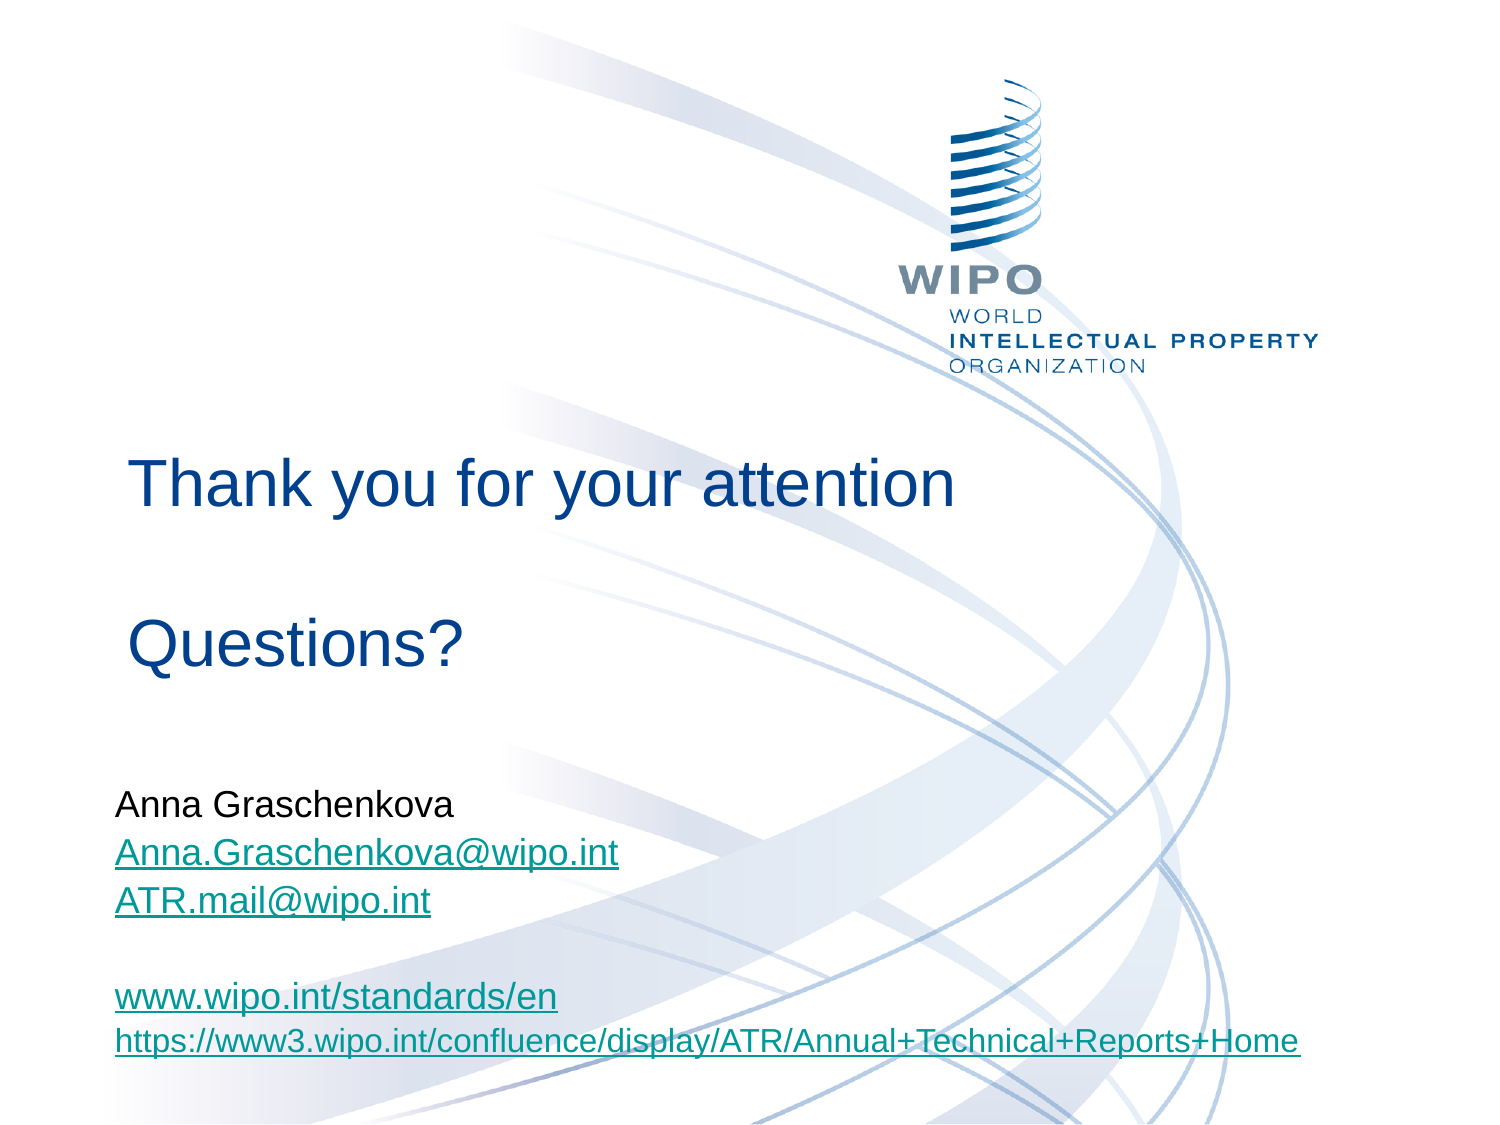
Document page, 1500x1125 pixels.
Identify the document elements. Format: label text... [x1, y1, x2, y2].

title Thank you for your attention Questions? [112, 439, 1388, 681]
picture [0, 0, 1500, 1125]
subtitle Anna Graschenkova Anna.Graschenkova@wipo.int ATR.mail@wipo.int www.wipo.int/standards/en https://www3.wipo.int/confluence/display/ATR/Annual+Technical+Reports+Home [99, 725, 1449, 1102]
